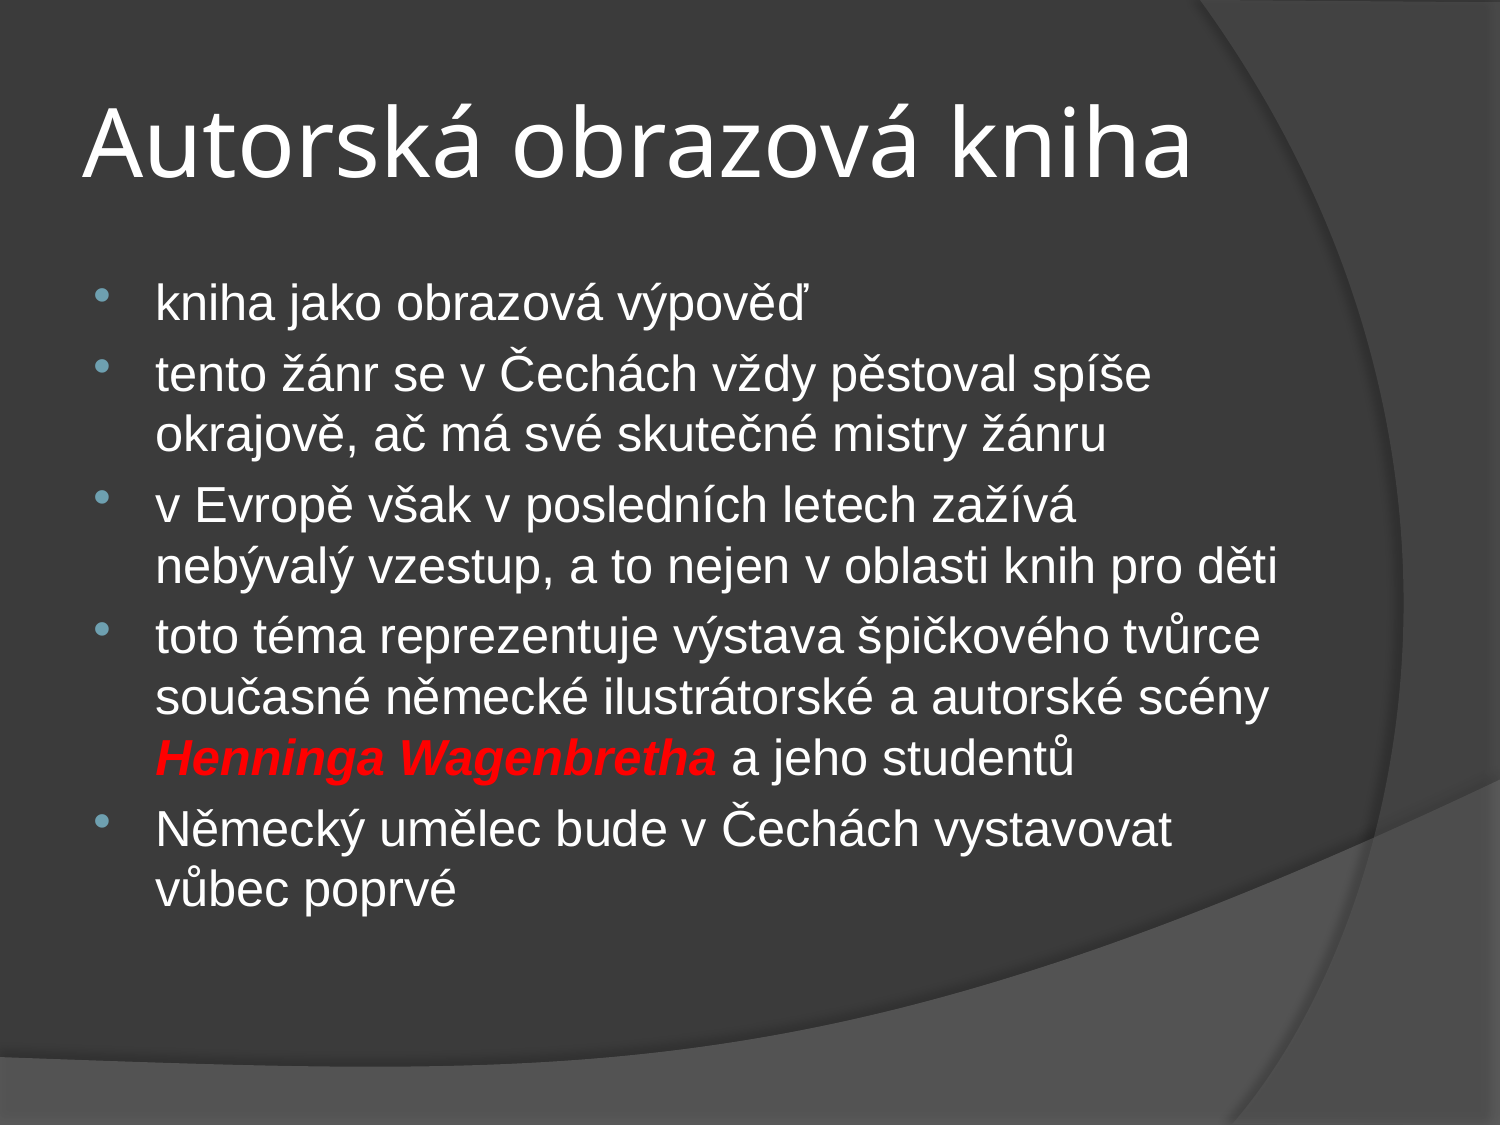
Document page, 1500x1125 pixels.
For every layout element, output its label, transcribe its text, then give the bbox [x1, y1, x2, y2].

list kniha jako obrazová výpověď tento žánr se v Čechách vždy pěstoval spíše okrajově, ač má své skutečné mistry žánru v Evropě však v posledních letech zažívá nebývalý vzestup, a to nejen v oblasti knih pro děti toto téma reprezentuje výstava špičkového tvůrce současné německé ilustrátorské a autorské scény Henninga Wagenbretha a jeho studentů Německý umělec bude v Čechách vystavovat vůbec poprvé [75, 262, 1300, 1005]
title Autorská obrazová kniha [75, 45, 1300, 233]
